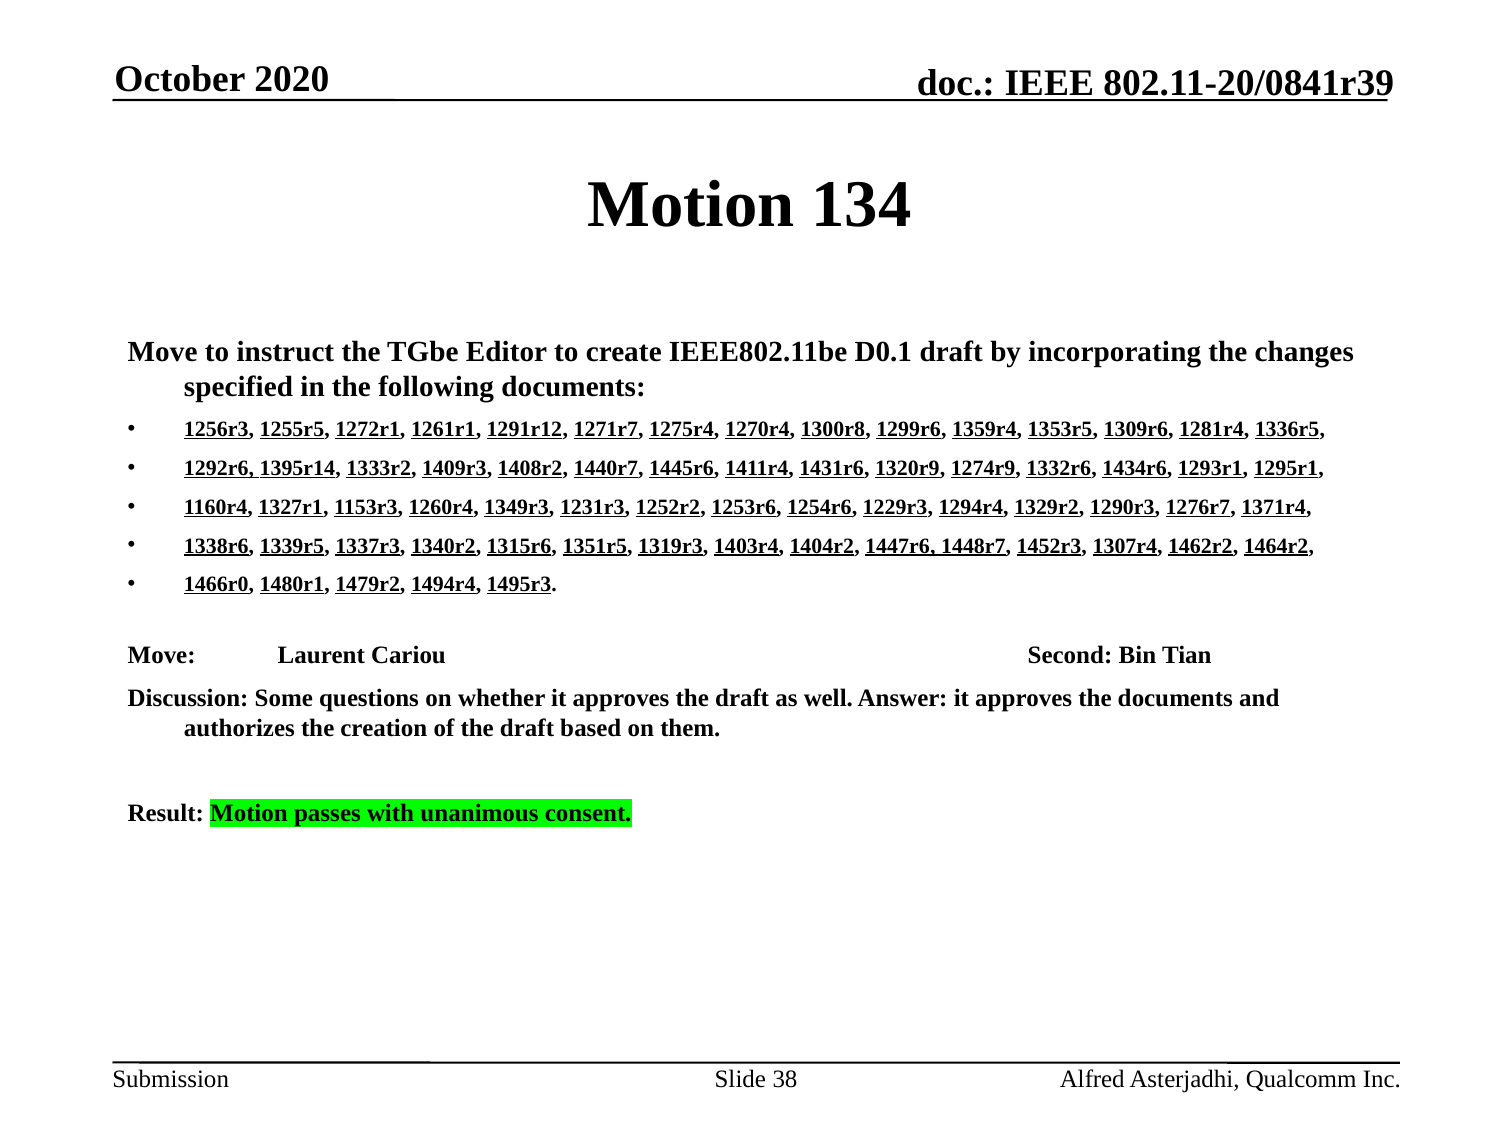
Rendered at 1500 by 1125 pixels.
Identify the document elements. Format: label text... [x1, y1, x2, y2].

list Move to instruct the TGbe Editor to create IEEE802.11be D0.1 draft by incorporating the changes specified in the following documents: 1256r3, 1255r5, 1272r1, 1261r1, 1291r12, 1271r7, 1275r4, 1270r4, 1300r8, 1299r6, 1359r4, 1353r5, 1309r6, 1281r4, 1336r5, 1292r6, 1395r14, 1333r2, 1409r3, 1408r2, 1440r7, 1445r6, 1411r4, 1431r6, 1320r9, 1274r9, 1332r6, 1434r6, 1293r1, 1295r1, 1160r4, 1327r1, 1153r3, 1260r4, 1349r3, 1231r3, 1252r2, 1253r6, 1254r6, 1229r3, 1294r4, 1329r2, 1290r3, 1276r7, 1371r4, 1338r6, 1339r5, 1337r3, 1340r2, 1315r6, 1351r5, 1319r3, 1403r4, 1404r2, 1447r6, 1448r7, 1452r3, 1307r4, 1462r2, 1464r2, 1466r0, 1480r1, 1479r2, 1494r4, 1495r3. Move: Laurent Cariou Second: Bin Tian Discussion: Some questions on whether it approves the draft as well. Answer: it approves the documents and authorizes the creation of the draft based on them. Result: Motion passes with unanimous consent. [112, 324, 1388, 1063]
title Motion 134 [112, 112, 1388, 288]
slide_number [114, 54, 423, 100]
slide_number Slide 38 [712, 1061, 800, 1123]
footer Alfred Asterjadhi, Qualcomm Inc. [878, 1061, 1402, 1093]
